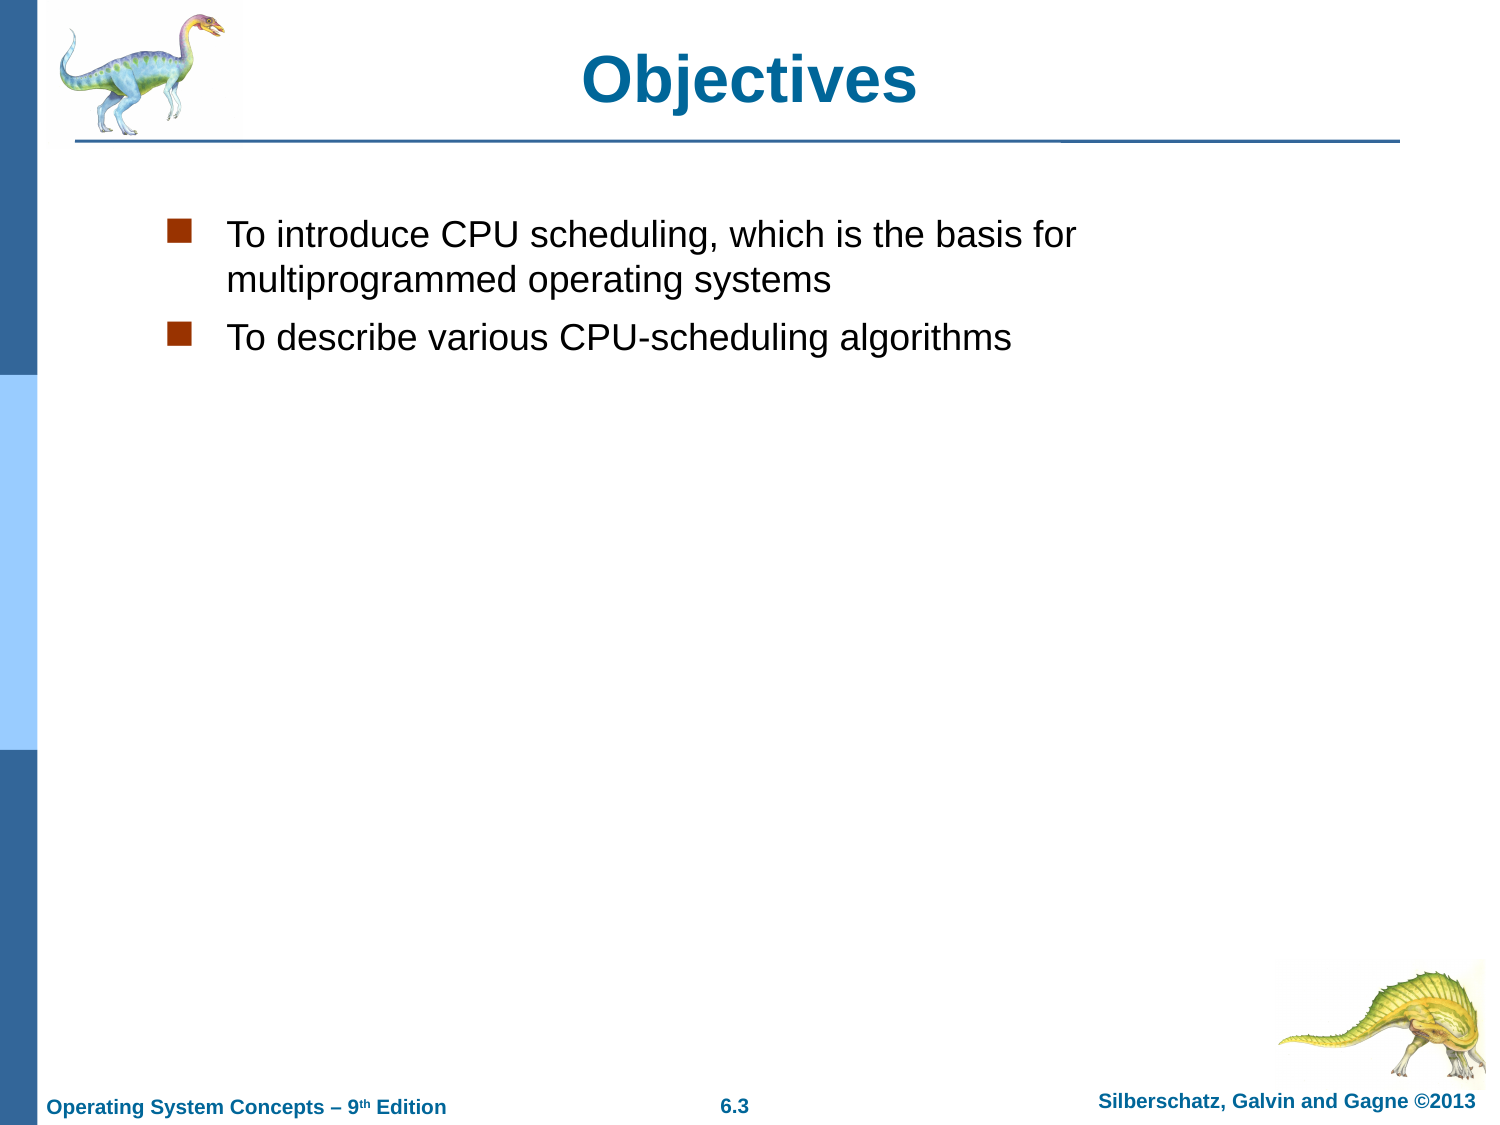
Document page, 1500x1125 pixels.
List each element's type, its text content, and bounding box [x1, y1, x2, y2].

picture [46, 0, 243, 149]
list To introduce CPU scheduling, which is the basis for multiprogrammed operating systems To describe various CPU-scheduling algorithms [155, 202, 1350, 946]
picture [1275, 959, 1486, 1090]
title Objectives [75, 28, 1425, 124]
